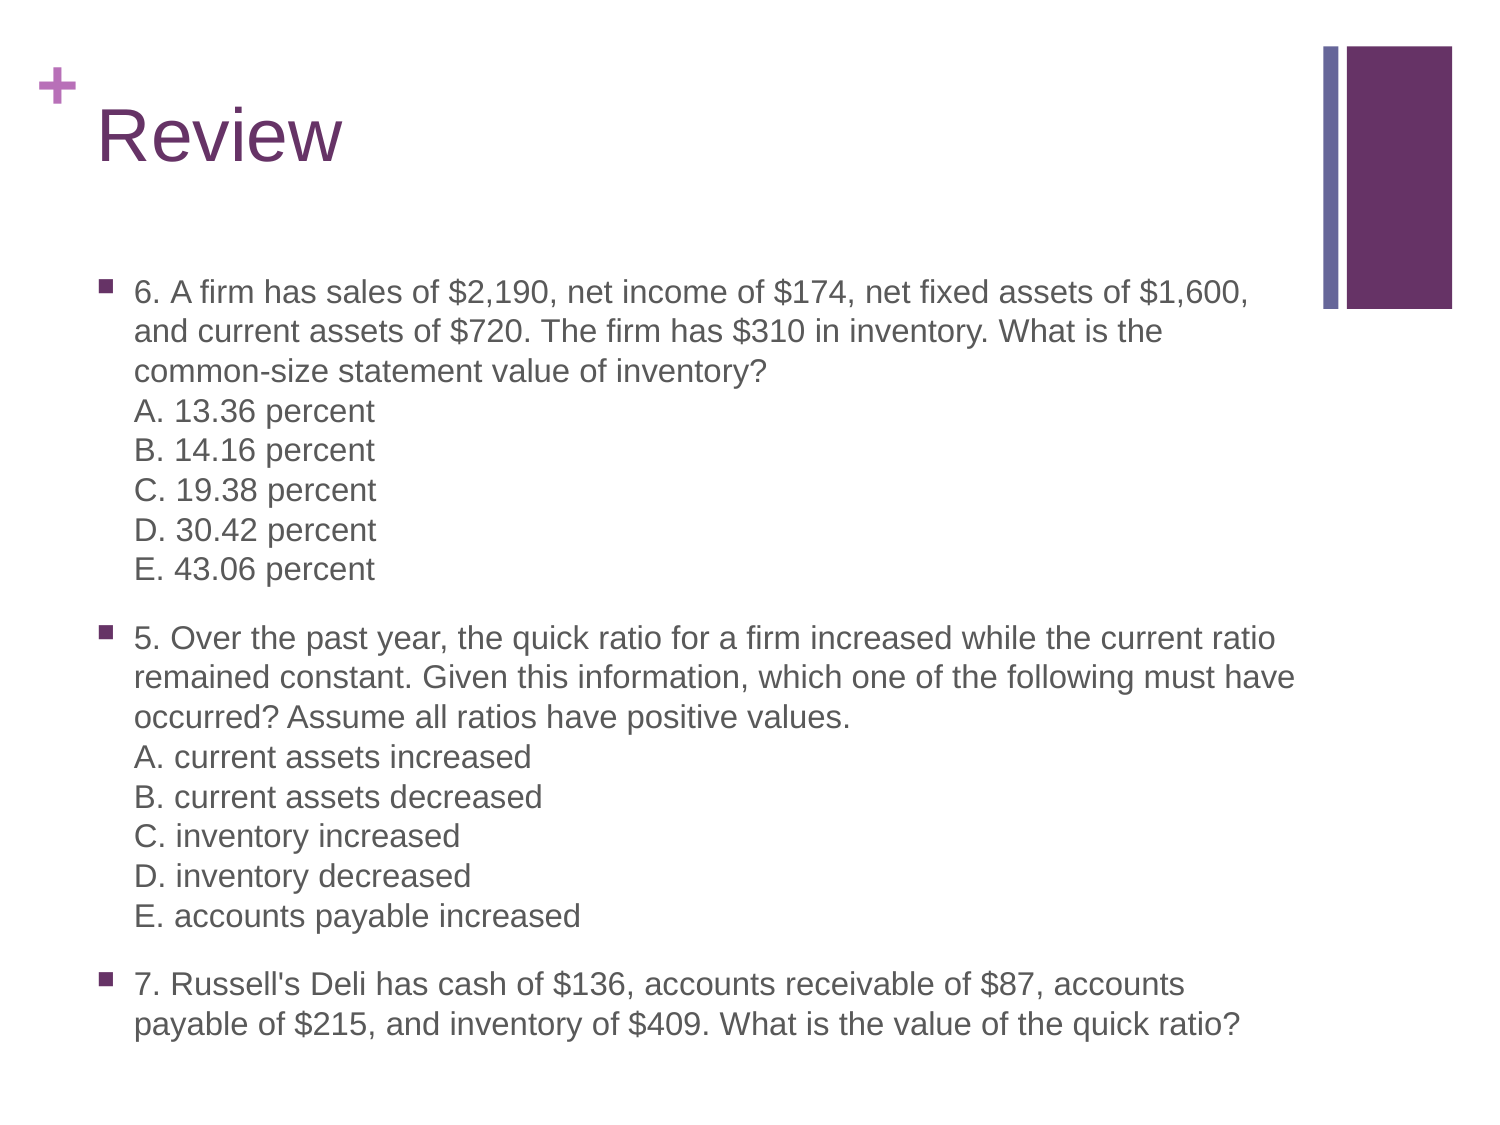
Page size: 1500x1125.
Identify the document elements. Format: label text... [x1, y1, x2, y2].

title Review [81, 79, 1322, 206]
list 6. A firm has sales of $2,190, net income of $174, net fixed assets of $1,600, and current assets of $720. The firm has $310 in inventory. What is the common-size statement value of inventory? A. 13.36 percent B. 14.16 percent C. 19.38 percent D. 30.42 percent E. 43.06 percent 5. Over the past year, the quick ratio for a firm increased while the current ratio remained constant. Given this information, which one of the following must have occurred? Assume all ratios have positive values. A. current assets increased B. current assets decreased C. inventory increased D. inventory decreased E. accounts payable increased 7. Russell's Deli has cash of $136, accounts receivable of $87, accounts payable of $215, and inventory of $409. What is the value of the quick ratio? [81, 262, 1322, 1054]
